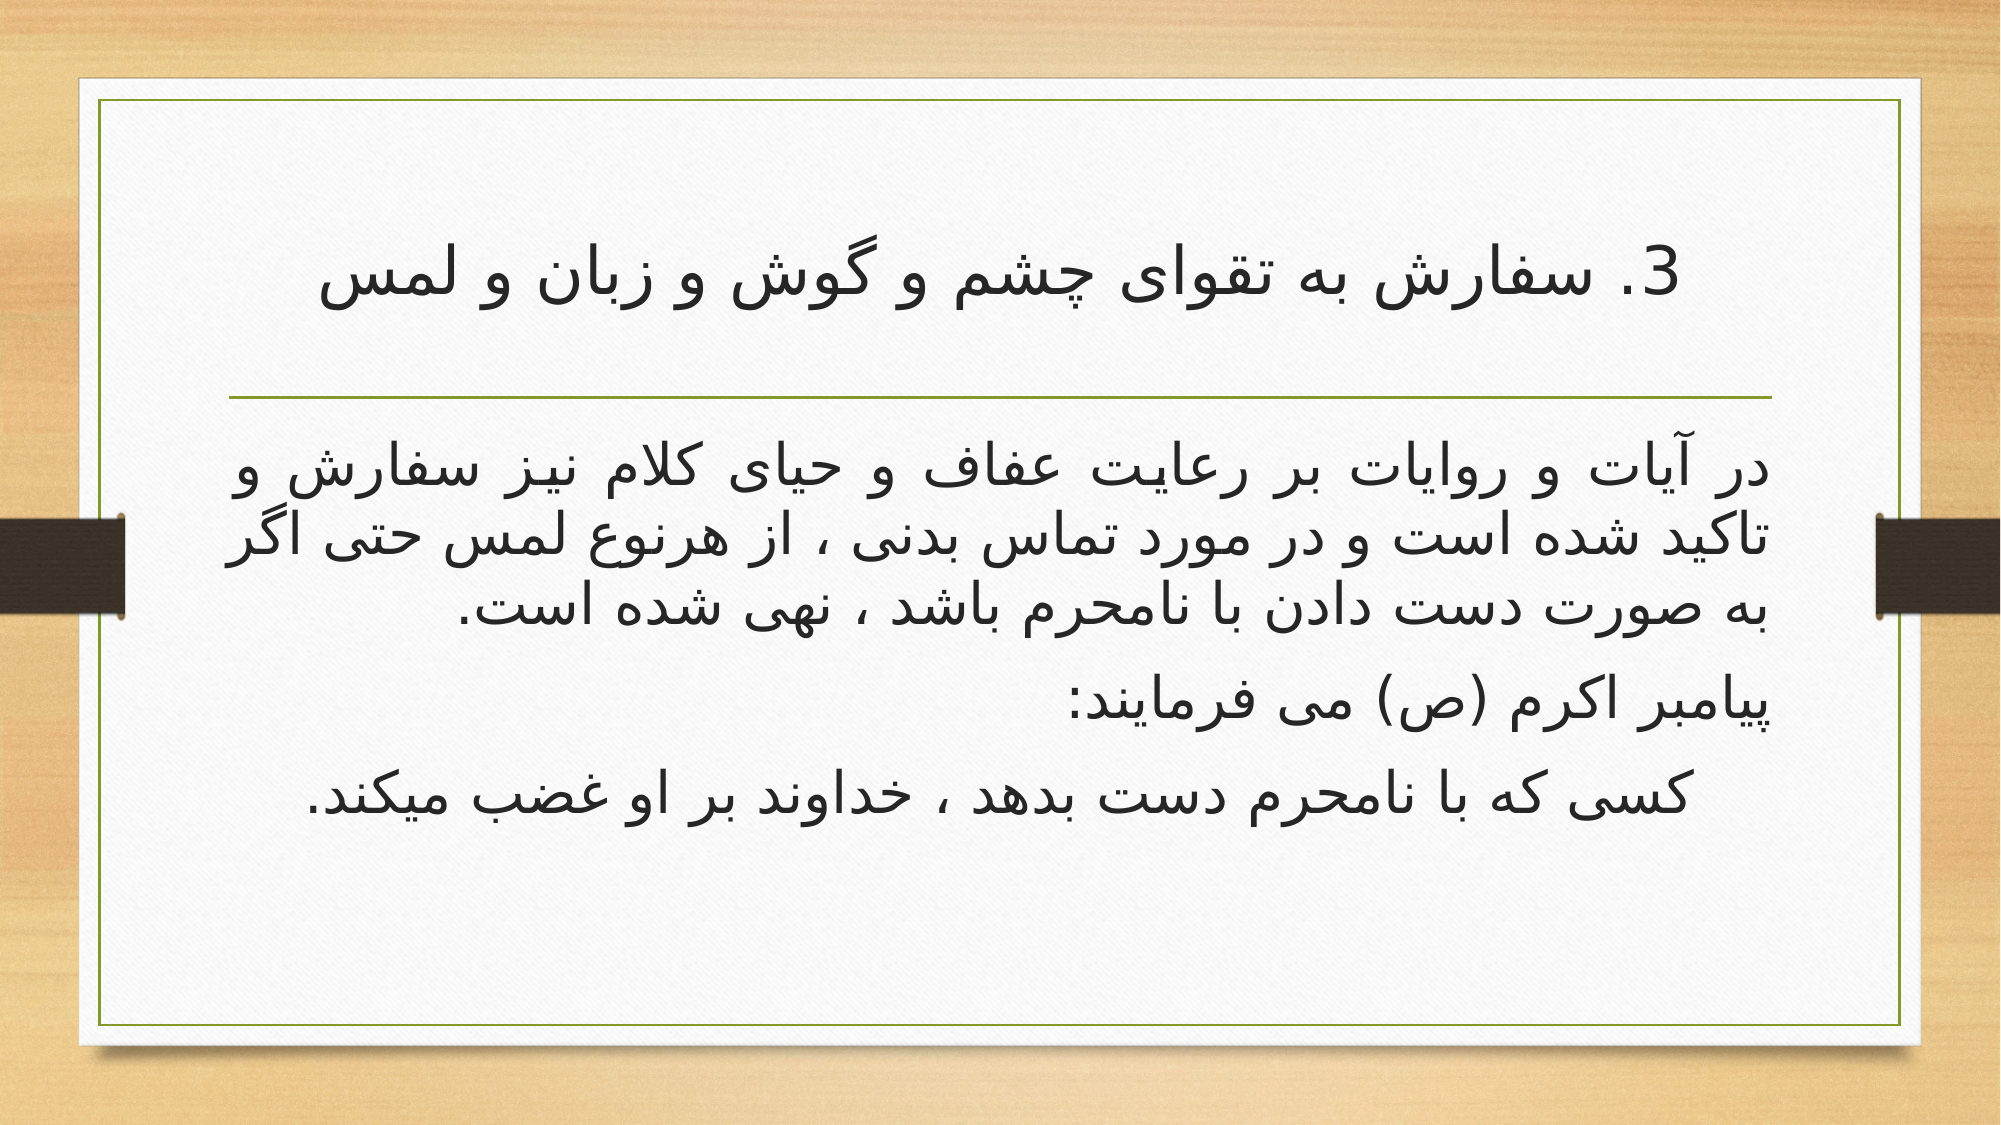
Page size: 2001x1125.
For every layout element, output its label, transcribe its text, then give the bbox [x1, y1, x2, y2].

title 3. سفارش به تقوای چشم و گوش و زبان و لمس [212, 161, 1788, 375]
picture [0, 0, 2001, 1125]
list در آیات و روایات بر رعایت عفاف و حیای کلام نیز سفارش و تاکید شده است و در مورد تماس بدنی ، از هرنوع لمس حتی اگر به صورت دست دادن با نامحرم باشد ، نهی شده است. پیامبر اکرم (ص) می فرمایند: کسی که با نامحرم دست بدهد ، خداوند بر او غضب میکند. [212, 419, 1788, 964]
